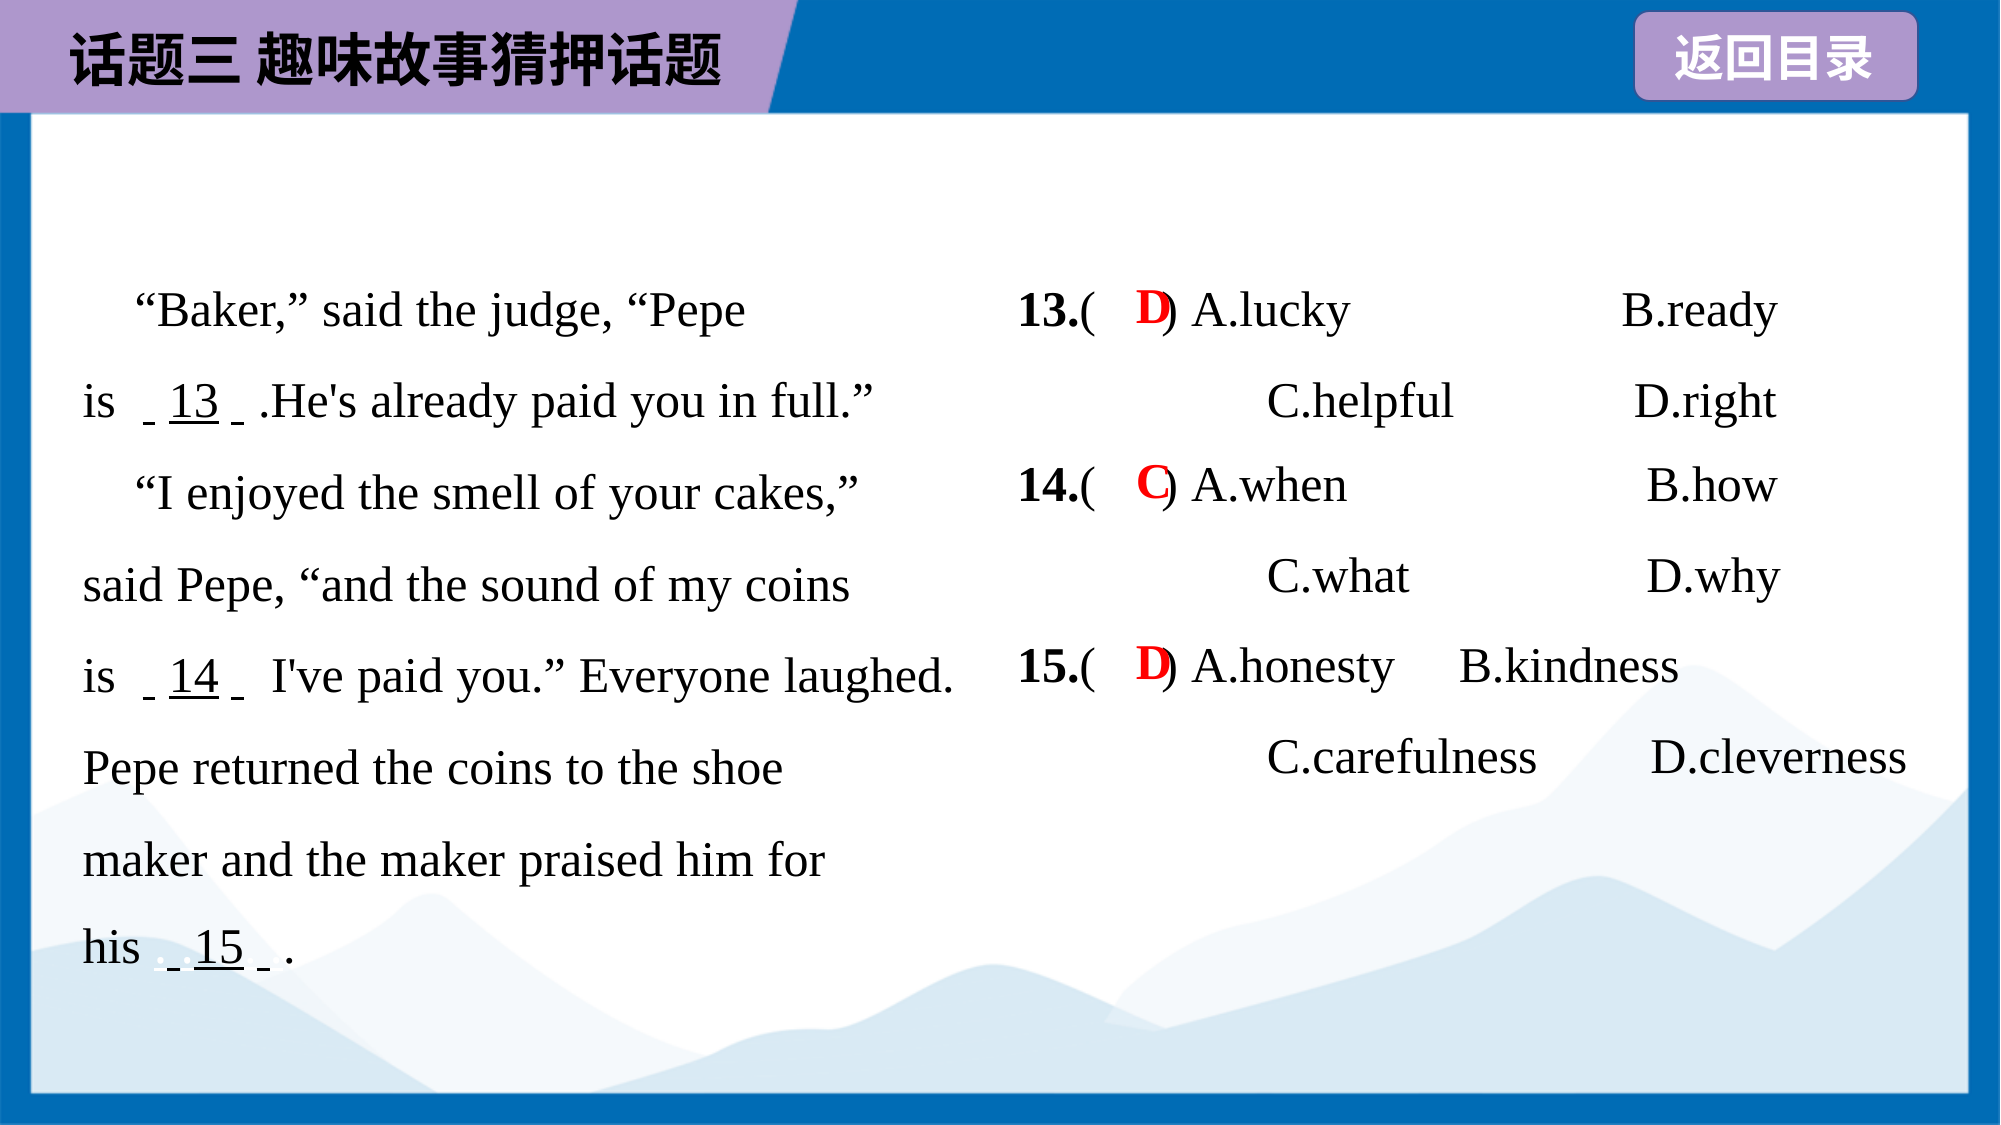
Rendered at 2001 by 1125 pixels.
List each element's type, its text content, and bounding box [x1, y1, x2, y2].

text_box 15.( ) A.honesty B.kindness C.carefulness D.cleverness [1016, 600, 1919, 863]
text_box D [1117, 602, 1190, 681]
text_box C [1117, 421, 1190, 500]
picture [0, 0, 2000, 1125]
text_box 13.( ) A.lucky B.ready C.helpful D.right [1016, 244, 1919, 415]
text_box “Baker,” said the judge, “Pepe is . .13. ..He's already paid you in full.” “I enjoyed the smell of your cakes,” said Pepe, “and the sound of my coins is . .14. . I've paid you.” Everyone laughed. Pepe returned the coins to the shoe maker and the maker praised him for his . .15. .. [82, 244, 984, 965]
text_box D [1117, 246, 1190, 325]
text_box 14.( ) A.when B.how C.what D.why [1016, 419, 1919, 589]
